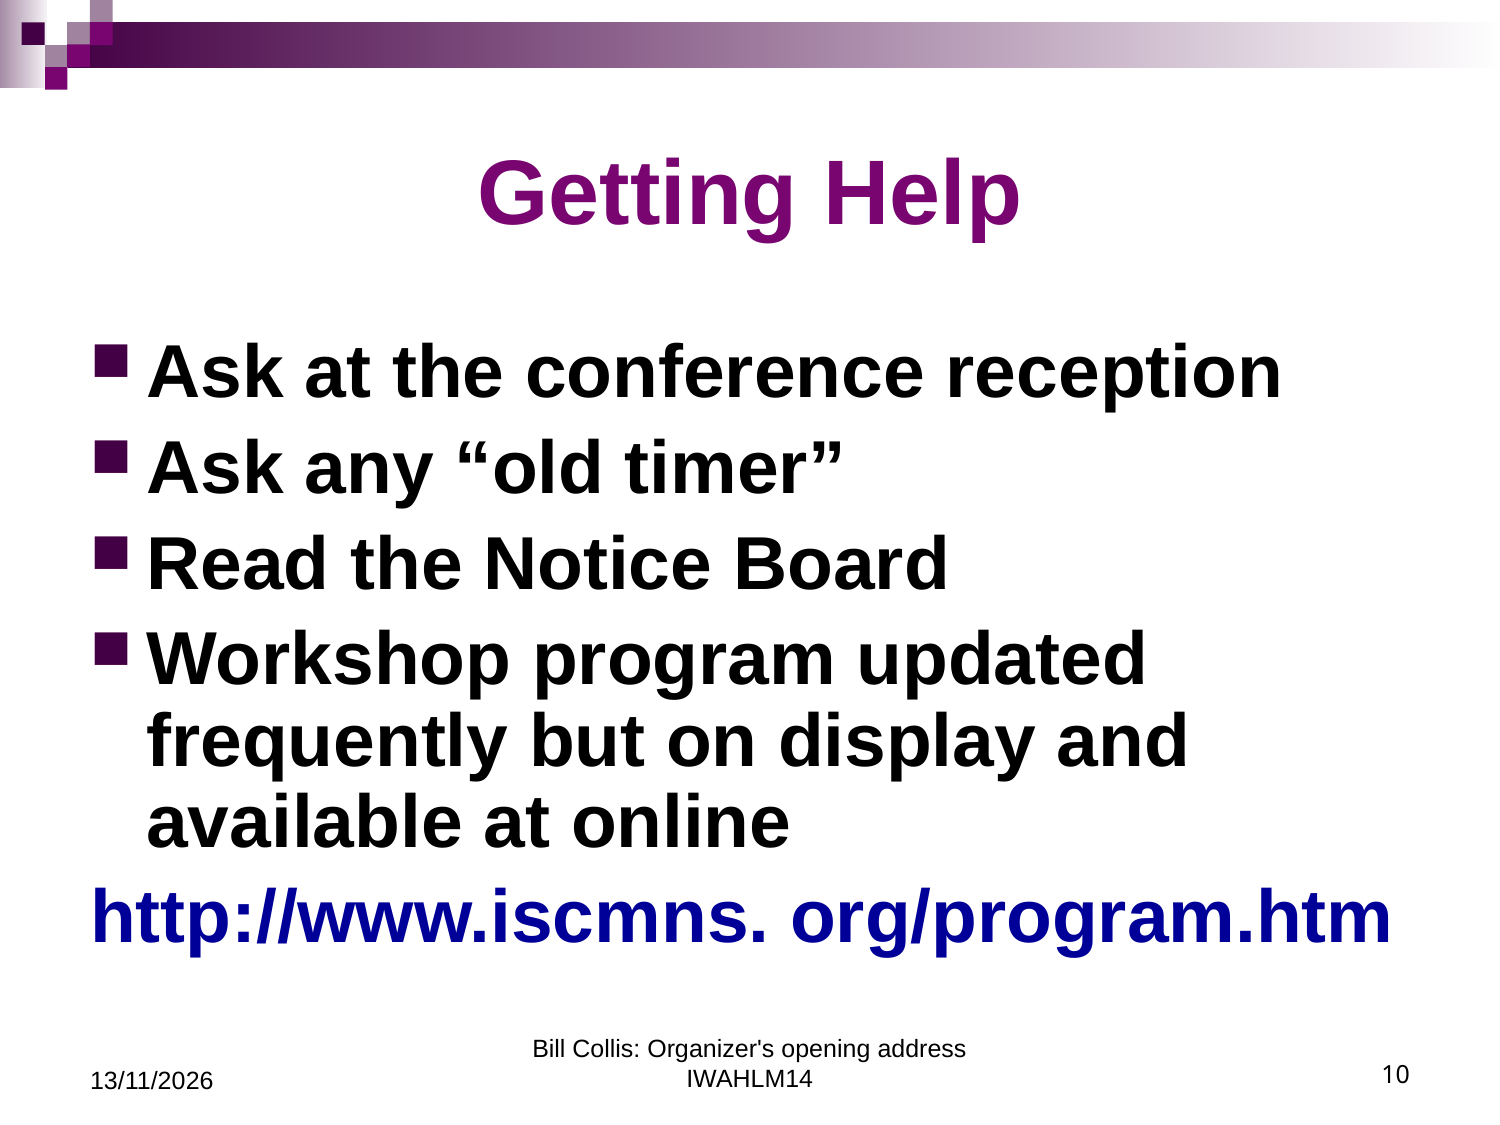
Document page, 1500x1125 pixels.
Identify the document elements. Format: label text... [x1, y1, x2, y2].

list Ask at the conference reception Ask any “old timer” Read the Notice Board Workshop program updated frequently but on display and available at online http://www.iscmns. org/program.htm [75, 324, 1425, 963]
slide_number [75, 1024, 425, 1103]
slide_number 10 [1074, 1025, 1425, 1100]
footer Bill Collis: Organizer's opening address IWAHLM14 [512, 1025, 988, 1100]
title Getting Help [75, 75, 1425, 300]
